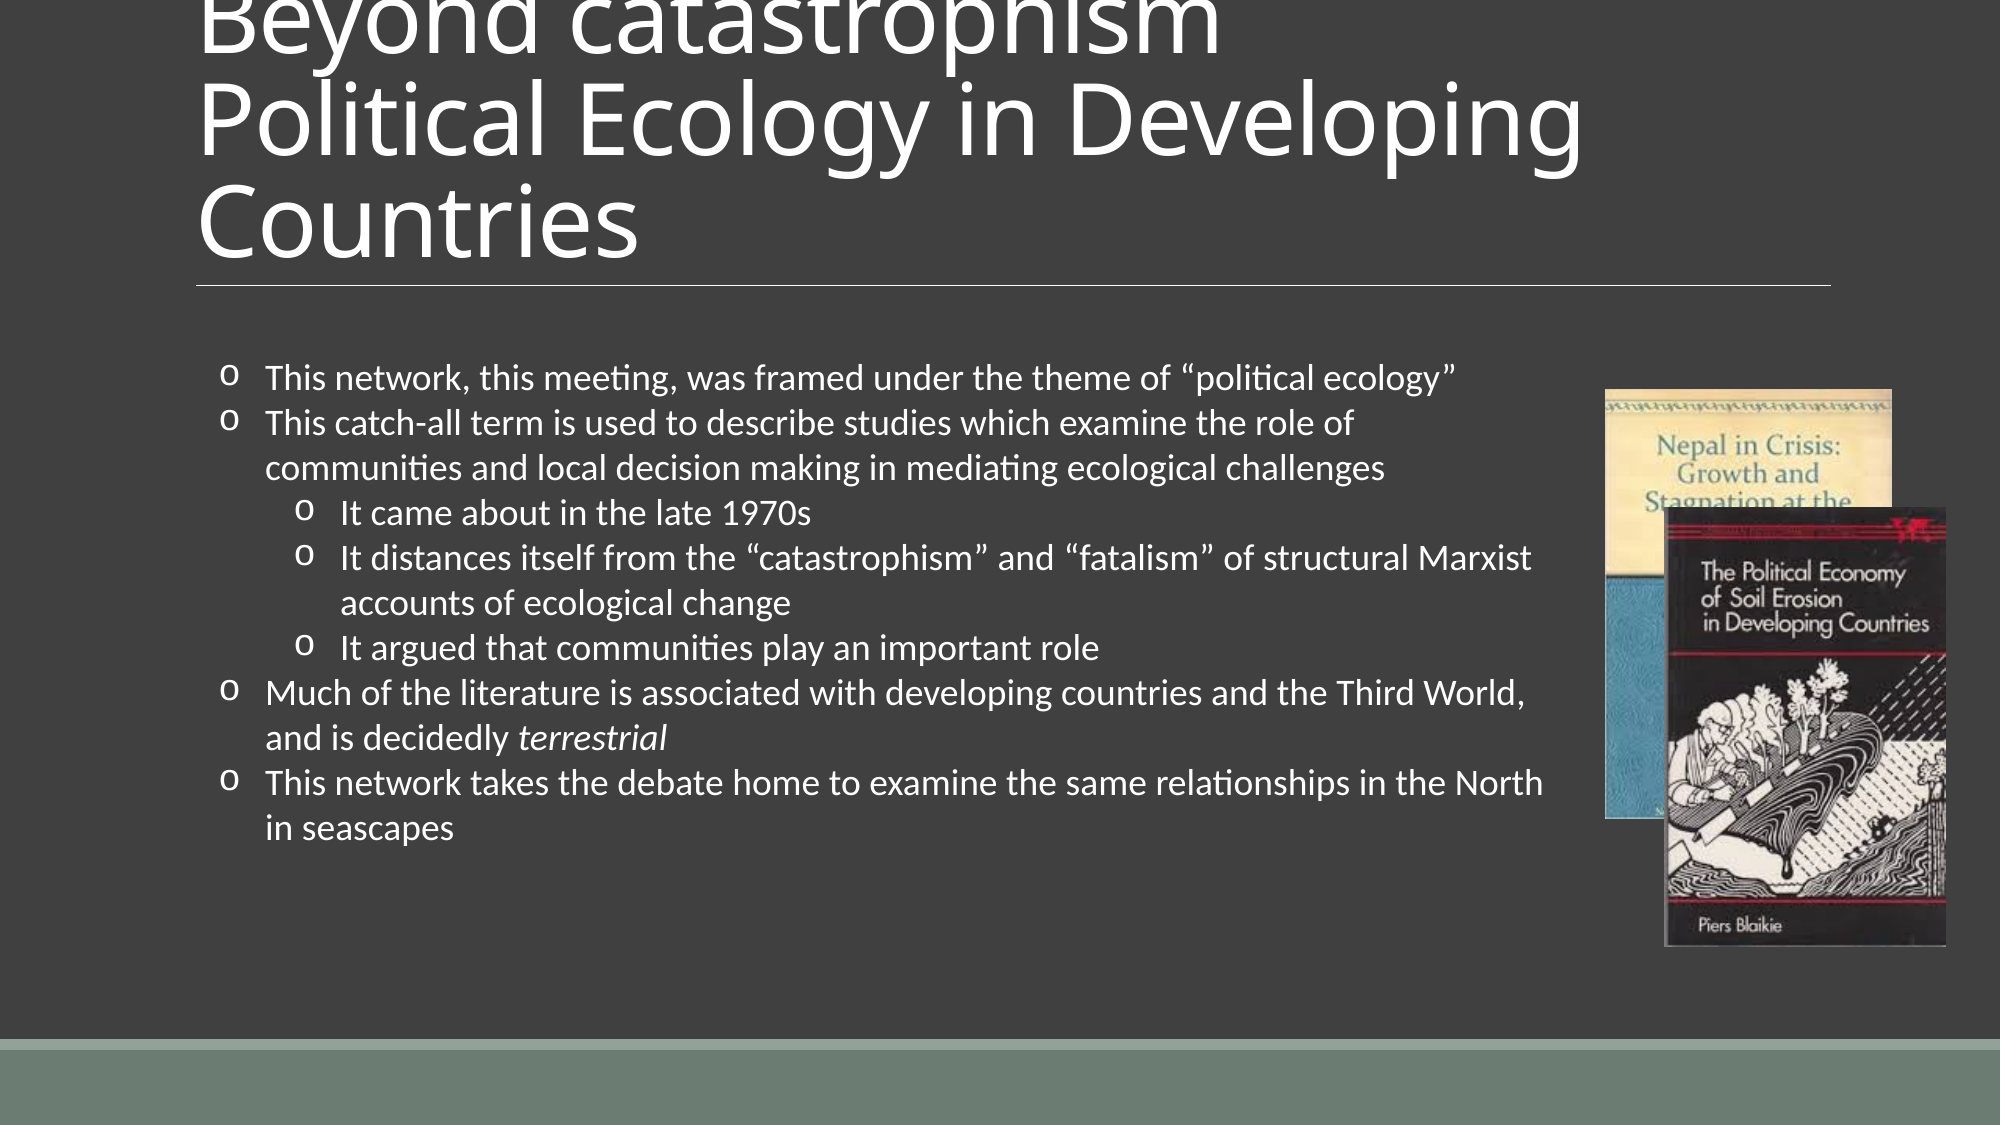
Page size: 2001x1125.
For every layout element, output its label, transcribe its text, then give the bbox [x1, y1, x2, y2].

title Beyond catastrophism Political Ecology in Developing Countries [180, 47, 1830, 285]
text_box This network, this meeting, was framed under the theme of “political ecology” This catch-all term is used to describe studies which examine the role of communities and local decision making in mediating ecological challenges It came about in the late 1970s It distances itself from the “catastrophism” and “fatalism” of structural Marxist accounts of ecological change It argued that communities play an important role Much of the literature is associated with developing countries and the Third World, and is decidedly terrestrial This network takes the debate home to examine the same relationships in the North in seascapes [203, 345, 1563, 856]
picture [1663, 506, 1946, 947]
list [1604, 388, 1892, 820]
